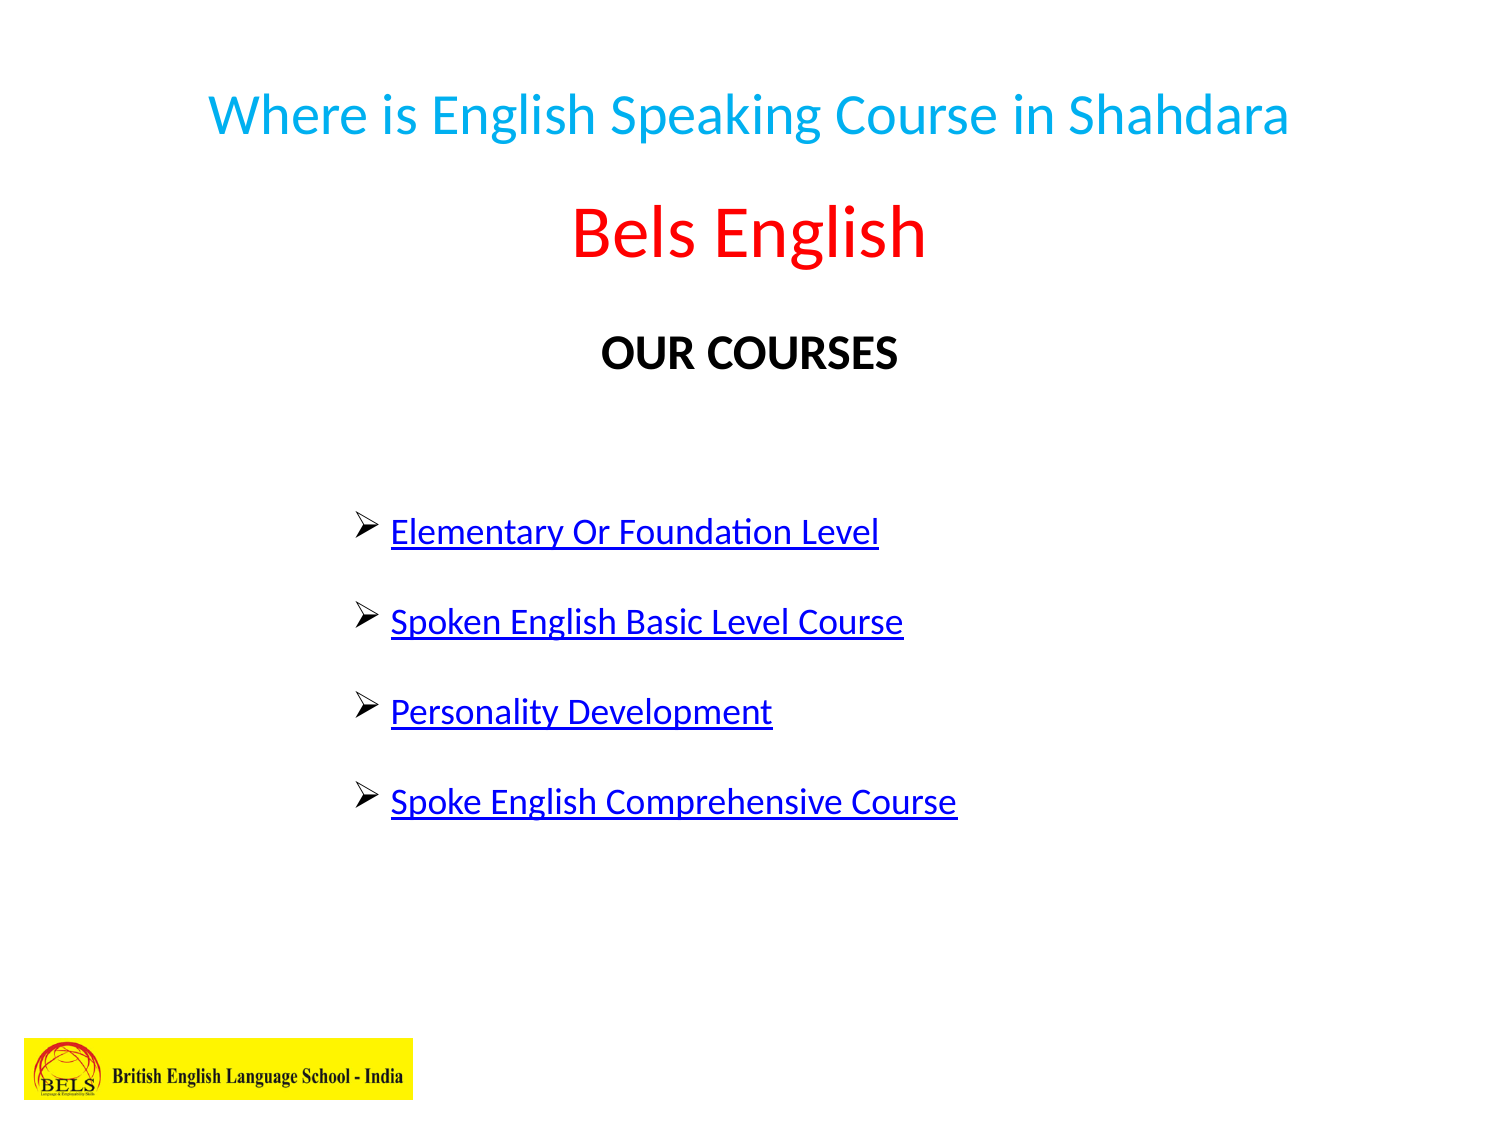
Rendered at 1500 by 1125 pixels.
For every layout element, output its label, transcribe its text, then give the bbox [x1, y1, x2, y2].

picture [24, 1038, 413, 1101]
text_box OUR COURSES [0, 312, 1500, 388]
text_box Bels English [0, 174, 1500, 280]
text_box Where is English Speaking Course in Shahdara [0, 68, 1500, 154]
text_box Elementary Or Foundation Level Spoken English Basic Level Course Personality Development Spoke English Comprehensive Course [337, 499, 1163, 830]
